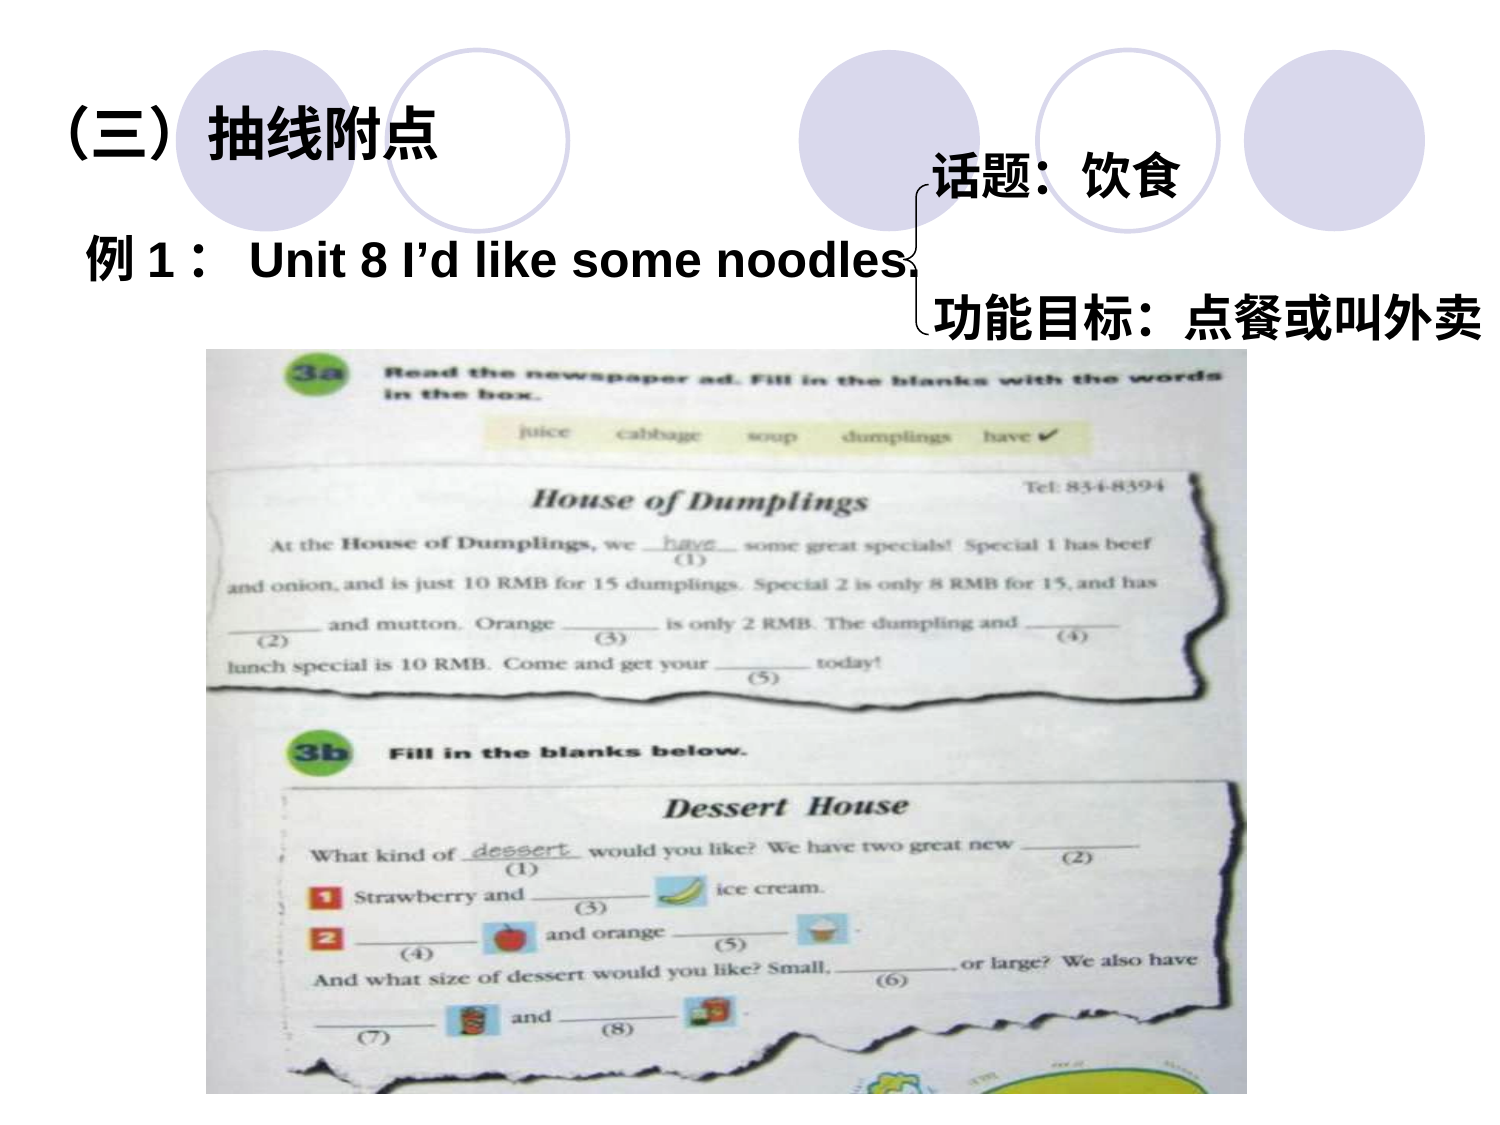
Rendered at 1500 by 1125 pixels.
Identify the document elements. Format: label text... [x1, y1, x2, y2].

text_box （三）抽线附点 [17, 90, 715, 175]
picture [206, 349, 1247, 1095]
text_box [903, 212, 929, 329]
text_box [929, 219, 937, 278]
text_box 功能目标：点餐或叫外卖 [918, 278, 1499, 354]
text_box 话题：饮食 [916, 137, 1196, 212]
text_box 例1：Unit 8 I’d like some noodles. [70, 219, 916, 295]
